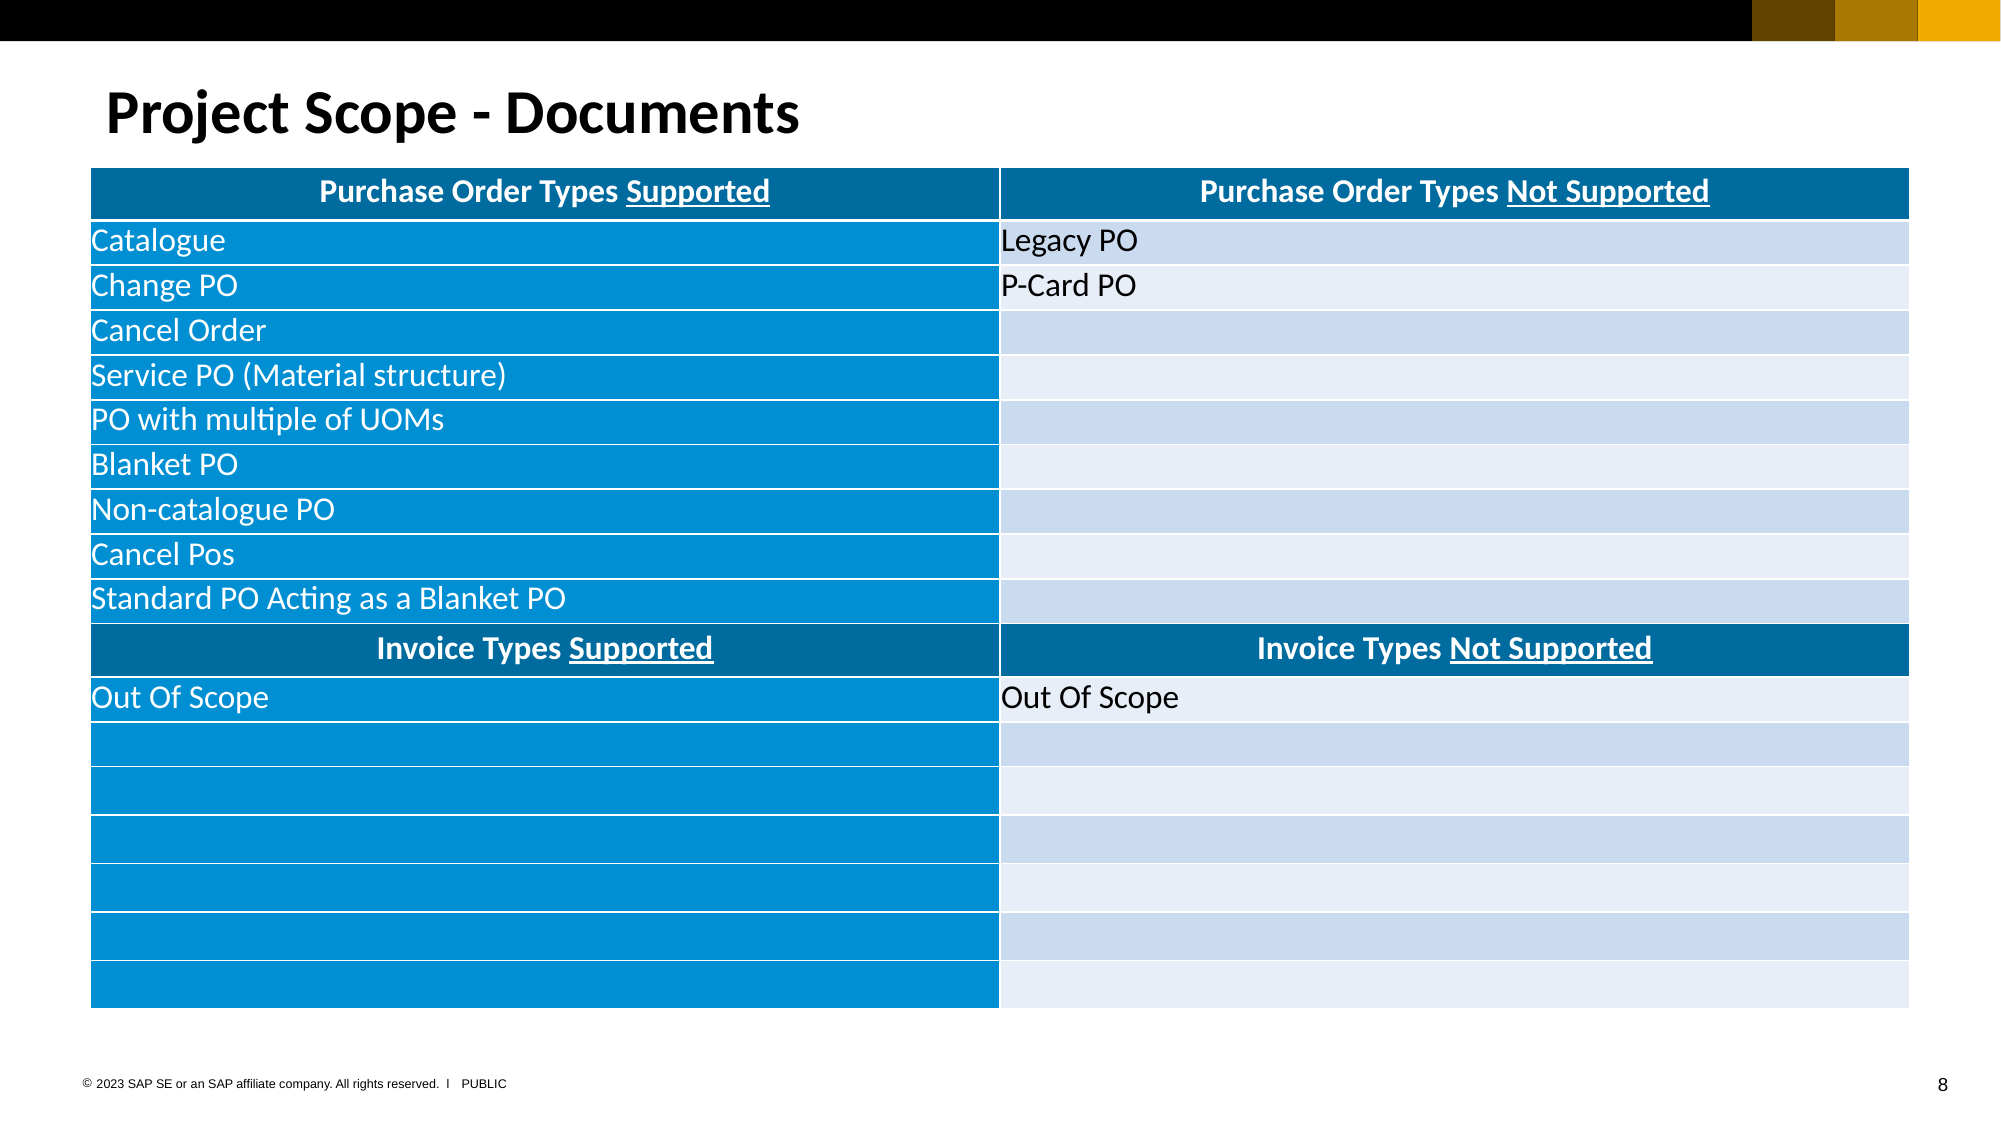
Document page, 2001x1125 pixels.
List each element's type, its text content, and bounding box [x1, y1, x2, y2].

table_header Purchase Order Types Supported [91, 168, 999, 219]
table_cell Out Of Scope [1001, 678, 1909, 721]
table_header Purchase Order Types Not Supported [1001, 168, 1909, 219]
table_cell [91, 961, 999, 1008]
table_cell [1001, 913, 1909, 960]
table_cell Change PO [91, 266, 999, 309]
table_cell [1001, 580, 1909, 623]
table_cell Legacy PO [1001, 222, 1909, 264]
table_cell [91, 816, 999, 863]
table_cell [91, 723, 999, 766]
table_cell [1001, 864, 1909, 911]
table_cell Invoice Types Supported [91, 624, 999, 676]
table_cell Blanket PO [91, 445, 999, 488]
table_cell [1001, 961, 1909, 1008]
table_cell [91, 767, 999, 814]
table_cell [1001, 767, 1909, 814]
table_cell [91, 913, 999, 960]
table_cell [91, 864, 999, 911]
table_cell [1001, 445, 1909, 488]
table_cell Non-catalogue PO [91, 490, 999, 533]
table_cell [1001, 816, 1909, 863]
table_cell [1001, 356, 1909, 399]
table_cell [1001, 535, 1909, 578]
table_cell [1001, 311, 1909, 354]
table_cell [1001, 723, 1909, 766]
table_cell Out Of Scope [91, 678, 999, 721]
text_box Project Scope - Documents [91, 59, 1863, 167]
table_cell PO with multiple of UOMs [91, 401, 999, 444]
table_cell Cancel Pos [91, 535, 999, 578]
table_cell Cancel Order [91, 311, 999, 354]
table_cell Standard PO Acting as a Blanket PO [91, 580, 999, 623]
table_cell Service PO (Material structure) [91, 356, 999, 399]
table_cell P-Card PO [1001, 266, 1909, 309]
table_cell Invoice Types Not Supported [1001, 624, 1909, 676]
table_cell [1001, 401, 1909, 444]
table_cell [1001, 490, 1909, 533]
table_cell Catalogue [91, 222, 999, 264]
